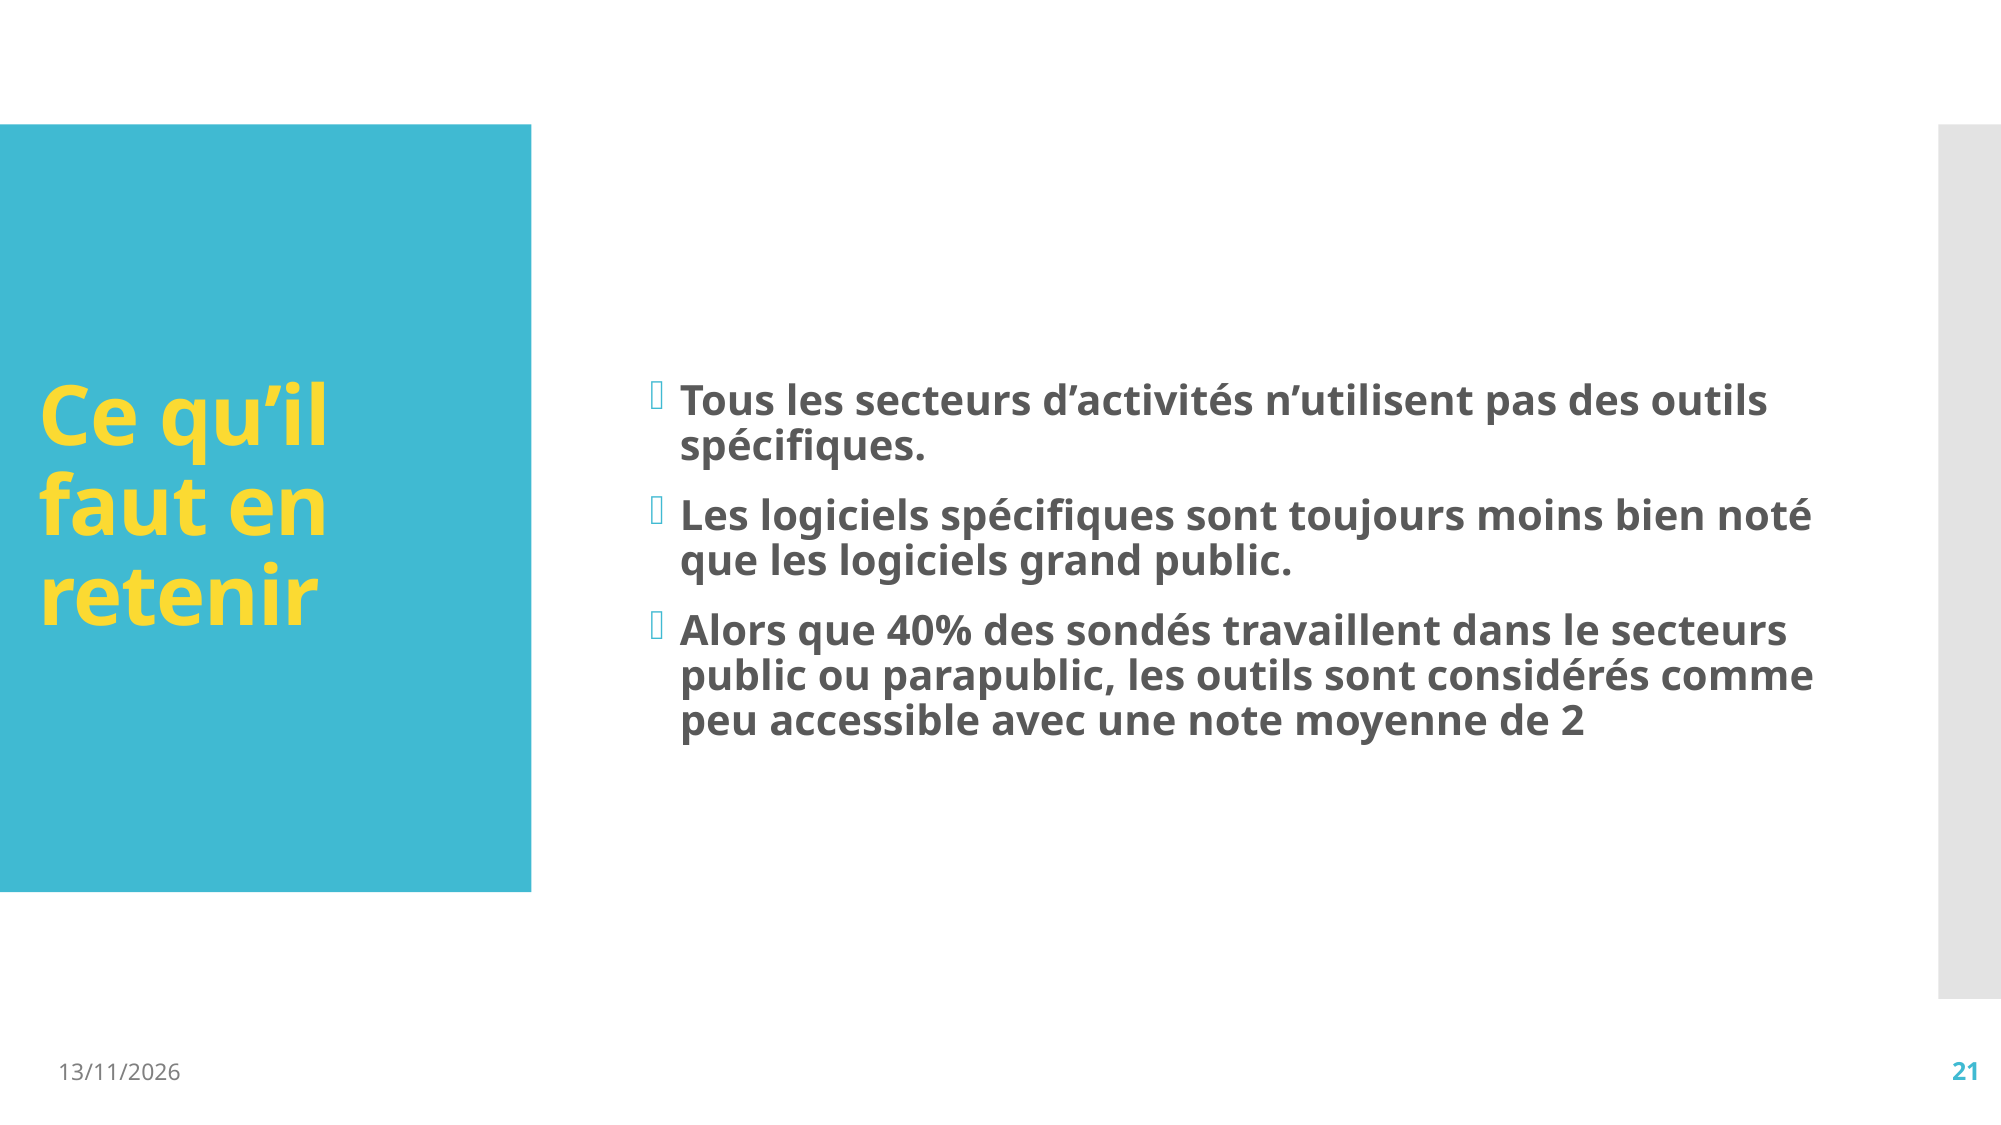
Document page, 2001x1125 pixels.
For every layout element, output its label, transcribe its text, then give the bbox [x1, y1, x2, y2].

title Ce qu’il faut en retenir [23, 130, 508, 886]
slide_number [43, 1042, 493, 1103]
slide_number 21 [1744, 1042, 1996, 1103]
list Tous les secteurs d’activités n’utilisent pas des outils spécifiques. Les logiciels spécifiques sont toujours moins bien noté que les logiciels grand public. Alors que 40% des sondés travaillent dans le secteurs public ou parapublic, les outils sont considérés comme peu accessible avec une note moyenne de 2 [634, 141, 1835, 982]
